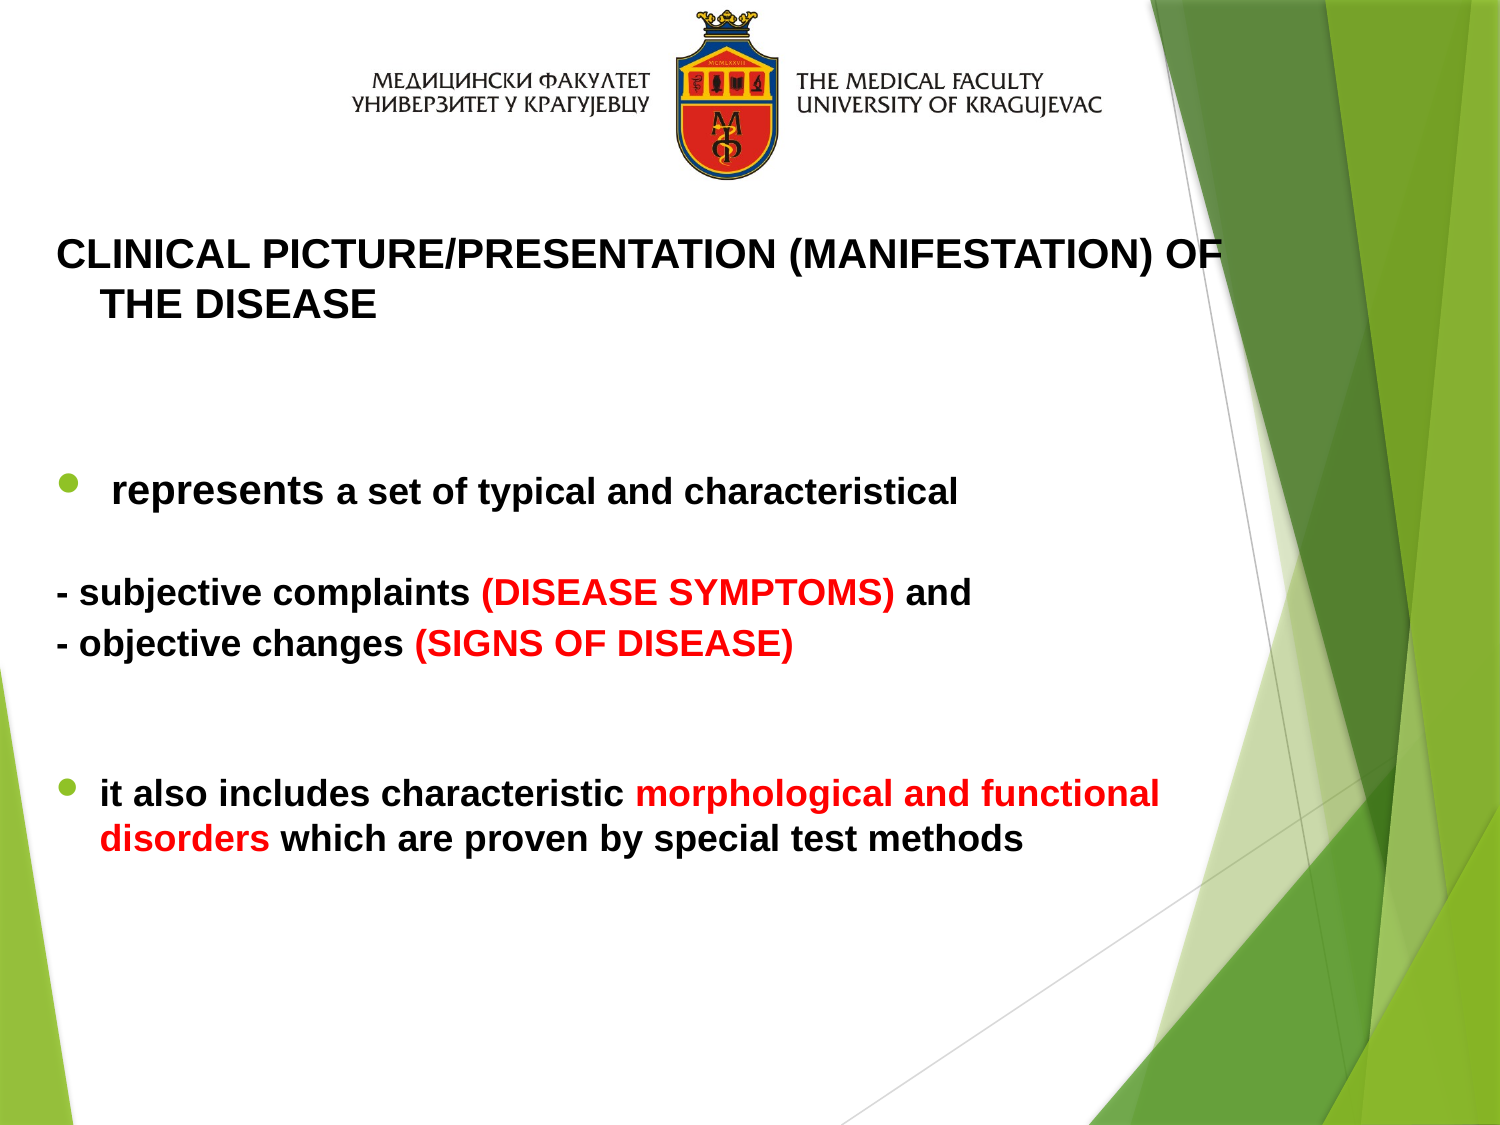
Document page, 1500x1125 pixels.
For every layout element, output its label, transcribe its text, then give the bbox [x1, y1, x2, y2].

picture [328, 0, 1125, 191]
text_box CLINICAL PICTURE/PRESENTATION (MANIFESTATION) OF THE DISEASE represents a set of typical and characteristical - subjective complaints (DISEASE SYMPTOMS) and - objective changes (SIGNS OF DISEASE) it also includes characteristic morphological and functional disorders which are proven by special test methods [41, 219, 1317, 903]
